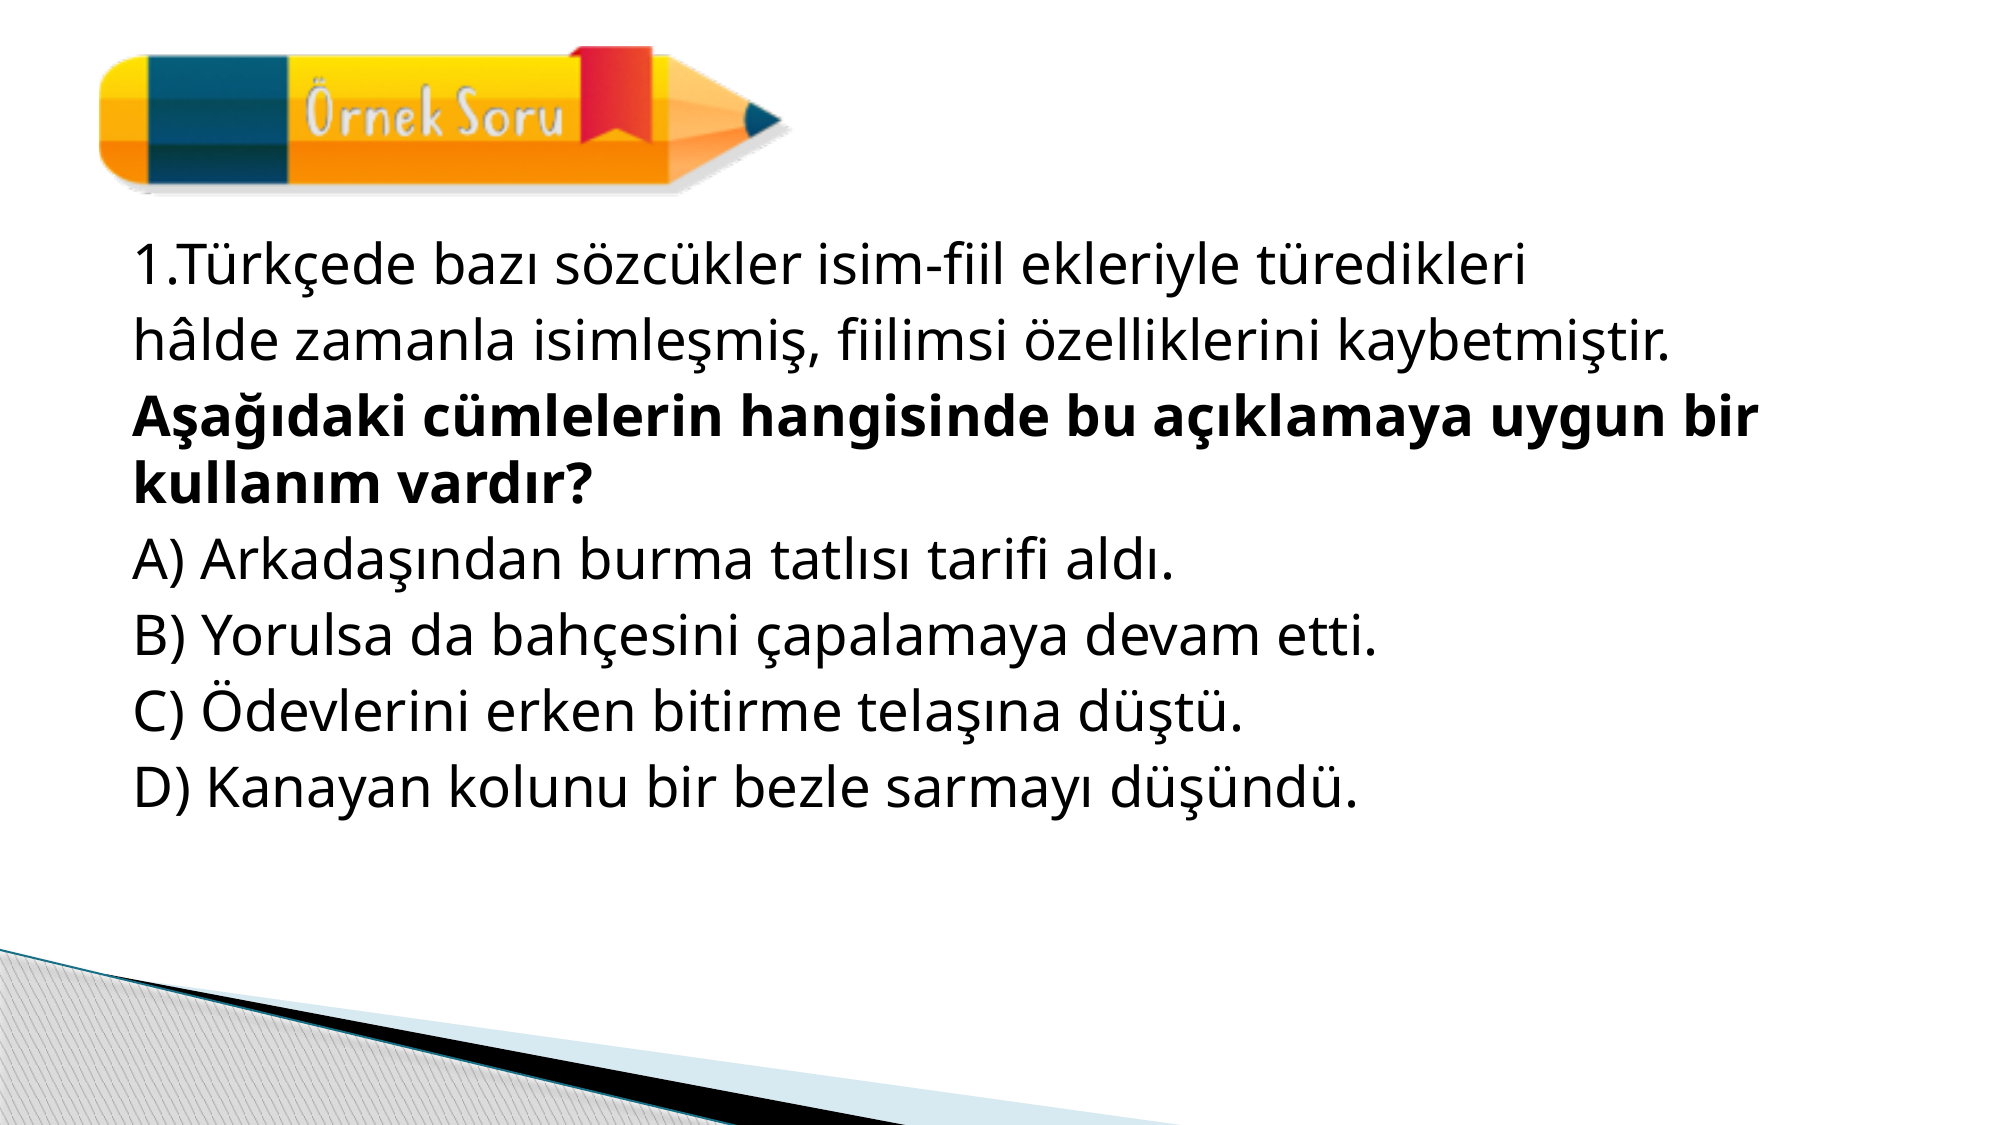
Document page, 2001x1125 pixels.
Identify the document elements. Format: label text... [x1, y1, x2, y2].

picture [99, 46, 794, 199]
list 1.Türkçede bazı sözcükler isim-fiil ekleriyle türedikleri hâlde zamanla isimleşmiş, fiilimsi özelliklerini kaybetmiştir. Aşağıdaki cümlelerin hangisinde bu açıklamaya uygun bir kullanım vardır? A) Arkadaşından burma tatlısı tarifi aldı. B) Yorulsa da bahçesini çapalamaya devam etti. C) Ödevlerini erken bitirme telaşına düştü. D) Kanayan kolunu bir bezle sarmayı düşündü. [99, 221, 1900, 986]
